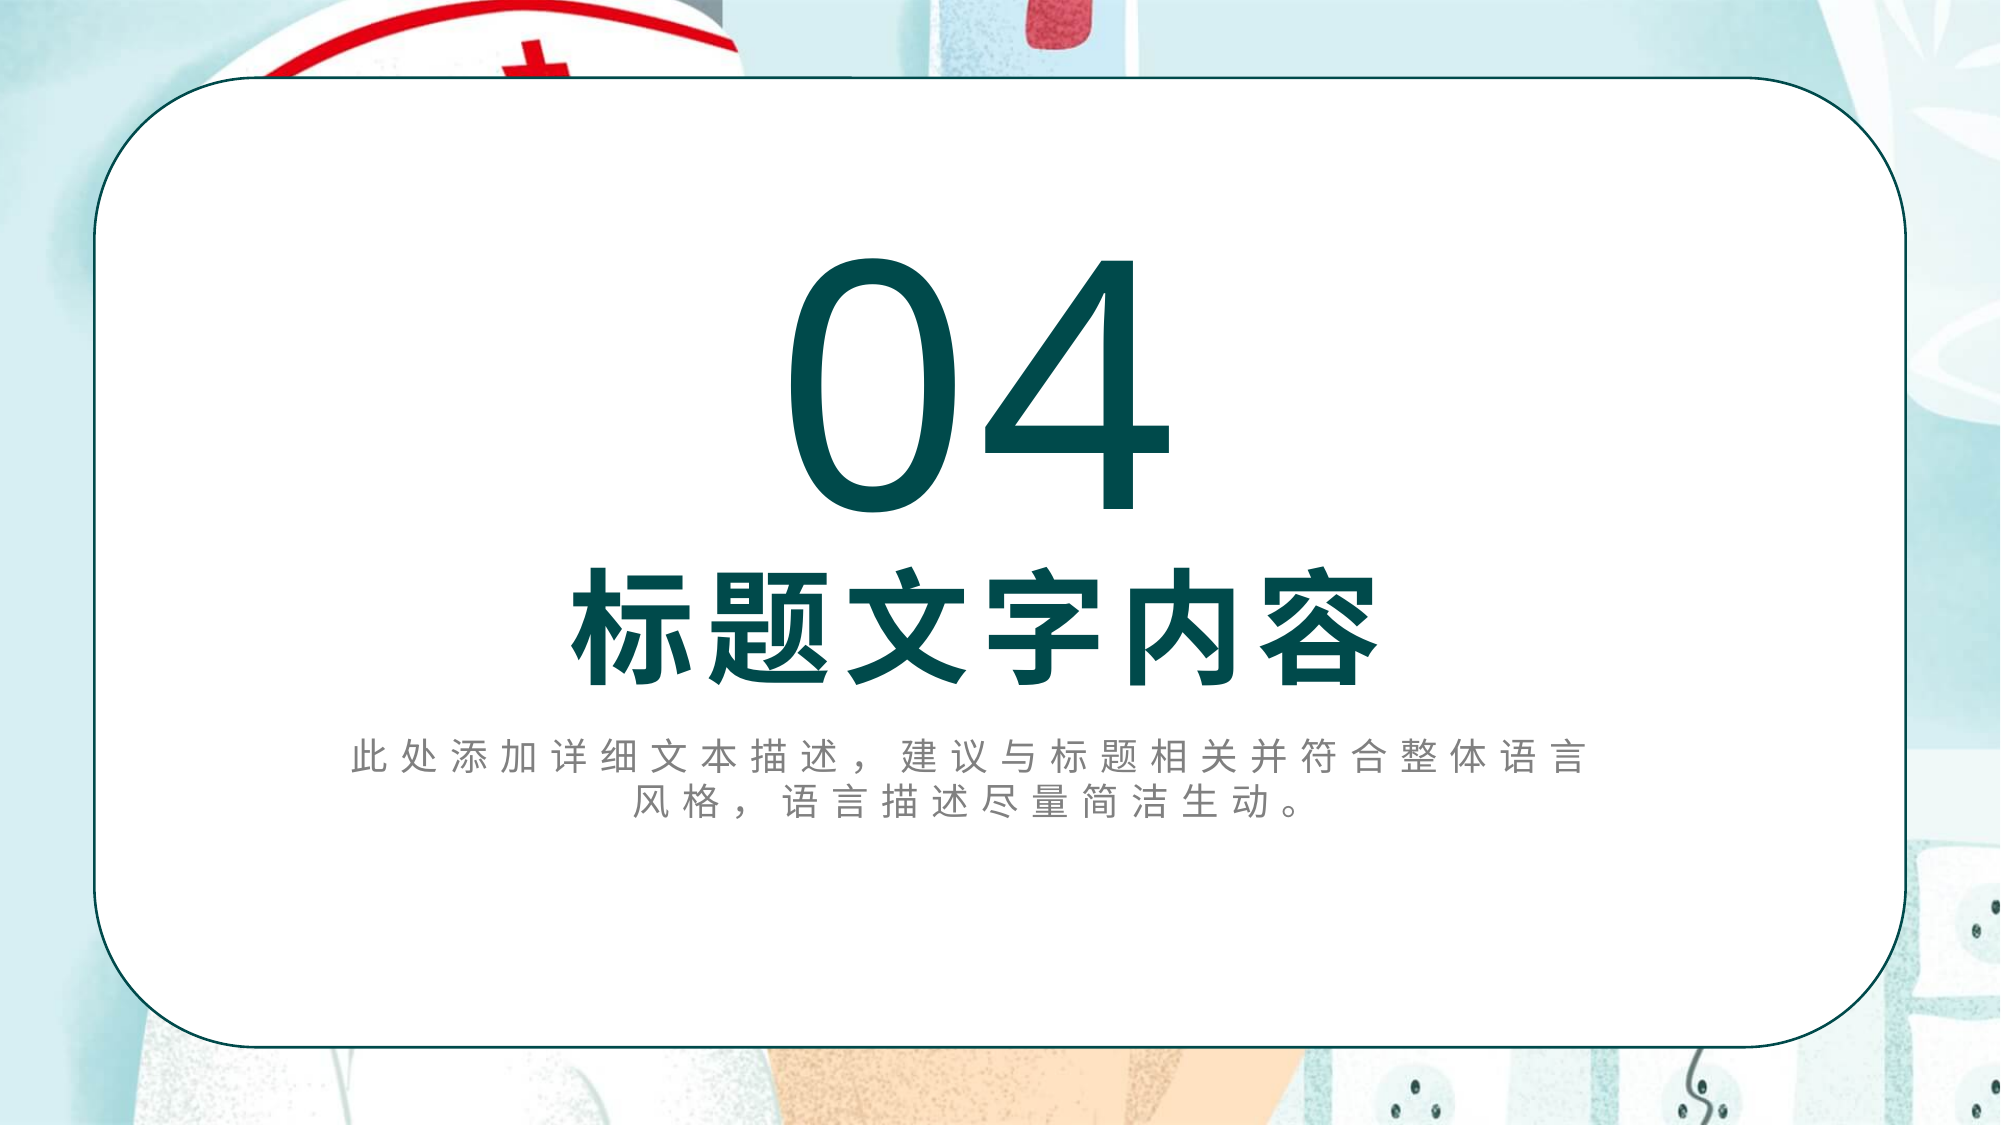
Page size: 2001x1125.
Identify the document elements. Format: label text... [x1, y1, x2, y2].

text_box 标题文字内容 [326, 541, 1625, 707]
text_box [93, 76, 1907, 1049]
text_box 此处添加详细文本描述，建议与标题相关并符合整体语言风格，语言描述尽量简洁生动。 [326, 725, 1625, 831]
text_box 04 [627, 156, 1325, 541]
picture [0, 0, 2001, 1125]
